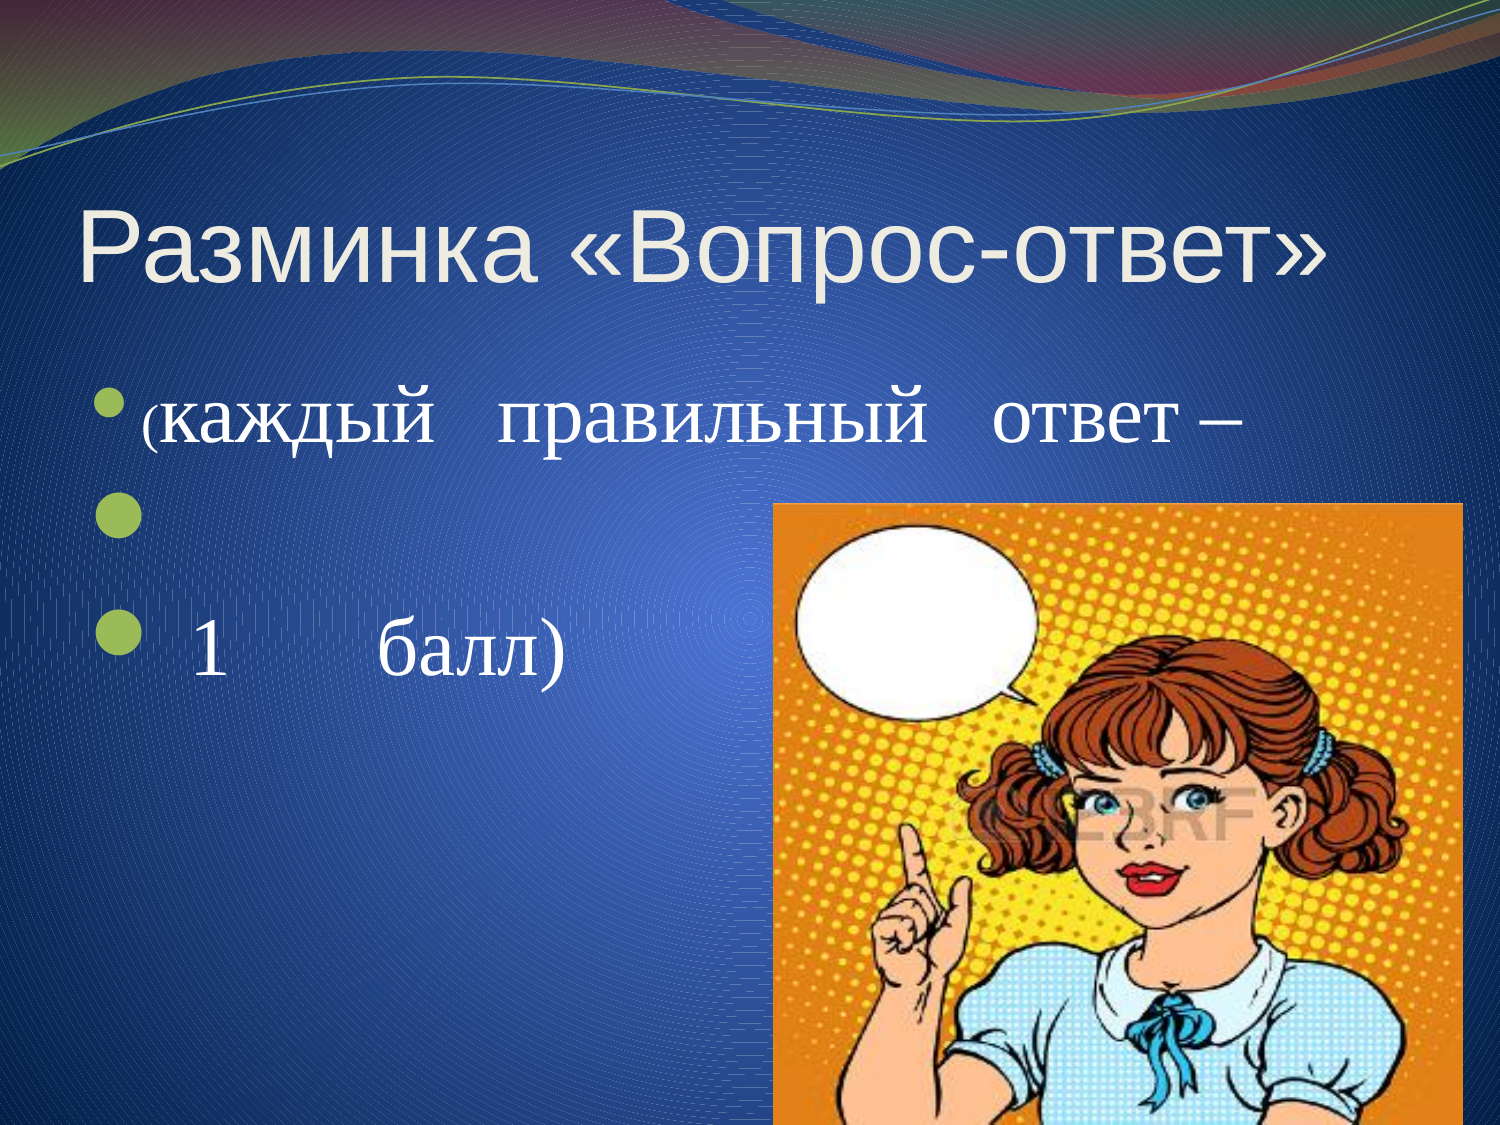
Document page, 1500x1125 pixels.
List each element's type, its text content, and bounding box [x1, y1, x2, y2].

title Разминка «Вопрос-ответ» [75, 115, 1425, 303]
picture [773, 503, 1463, 1125]
list (каждый правильный ответ – 1 балл) [75, 351, 1425, 1125]
text_box “Краткость – сестра таланта” (А. П. Чехов) “Терпи, казак – атаманом будешь!” (Н.В. Гоголь Т. Бульба – Андрию) “Не хочу учиться, а хочу жениться”. Д.И.Фонвизин [766, 504, 773, 1125]
